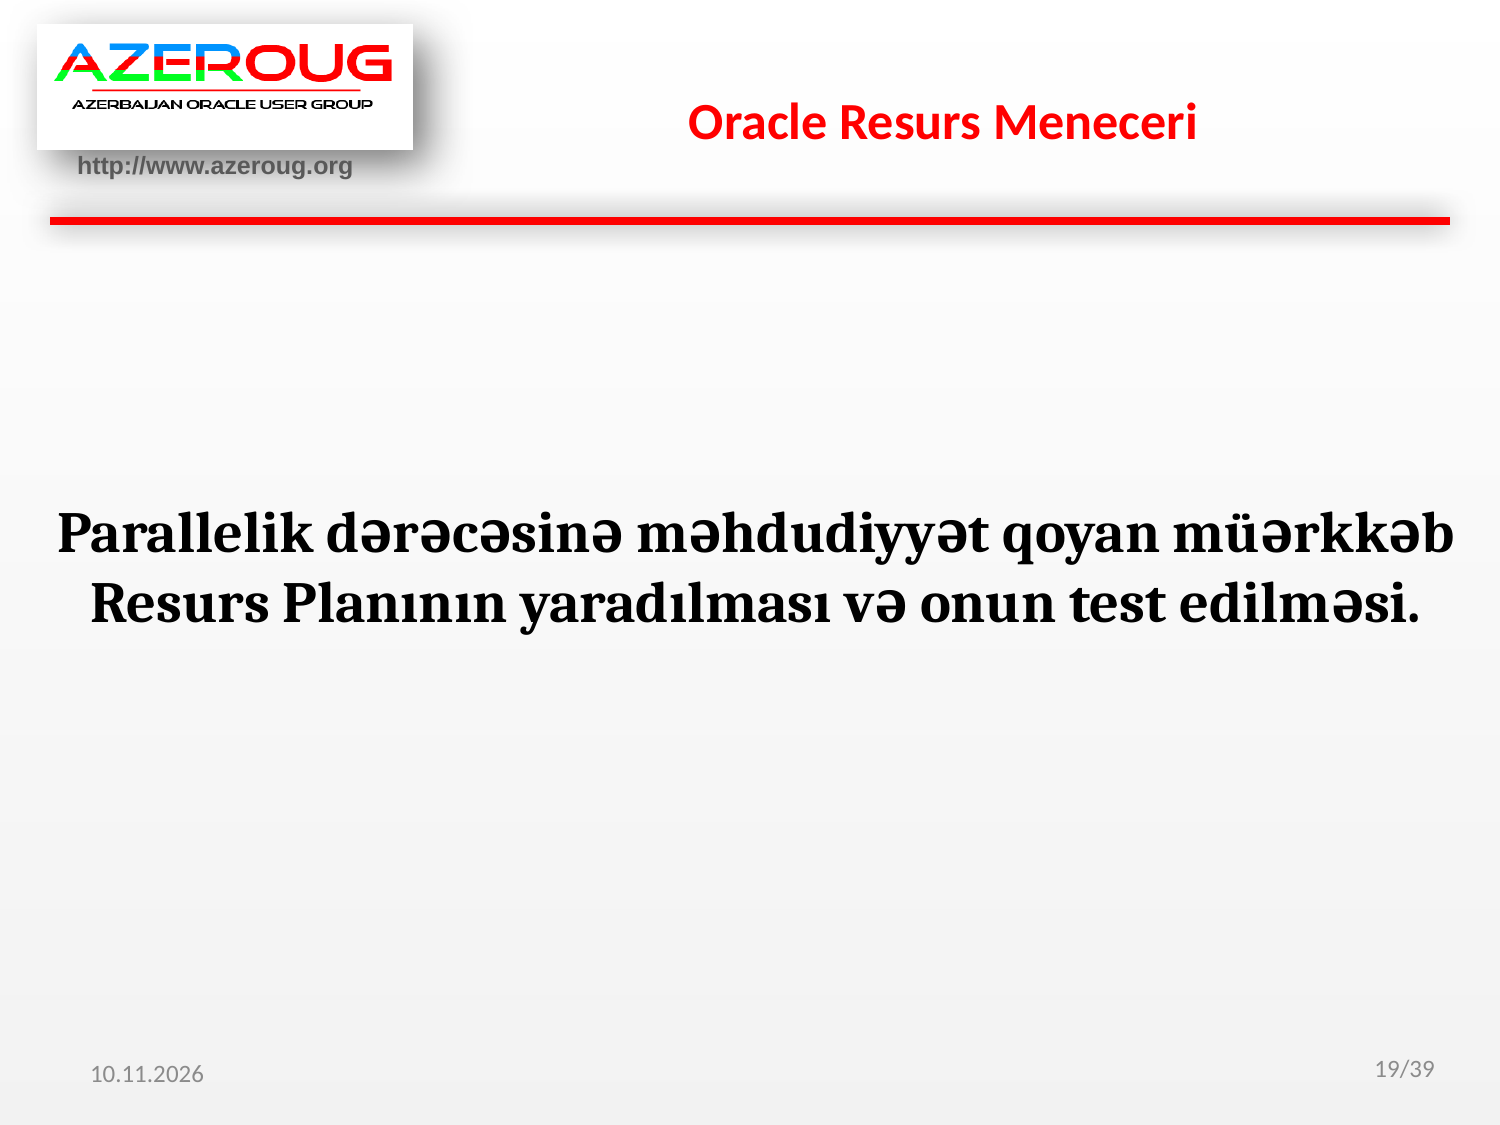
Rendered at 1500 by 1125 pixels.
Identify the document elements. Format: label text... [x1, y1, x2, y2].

picture [37, 24, 413, 150]
title Oracle Resurs Meneceri [487, 49, 1401, 188]
text_box [0, 237, 1500, 1125]
picture [50, 217, 1450, 225]
text_box Parallelik dərəcəsinə məhdudiyyət qoyan müərkkəb Resurs Planının yaradılması və onun test edilməsi. [37, 486, 1475, 642]
